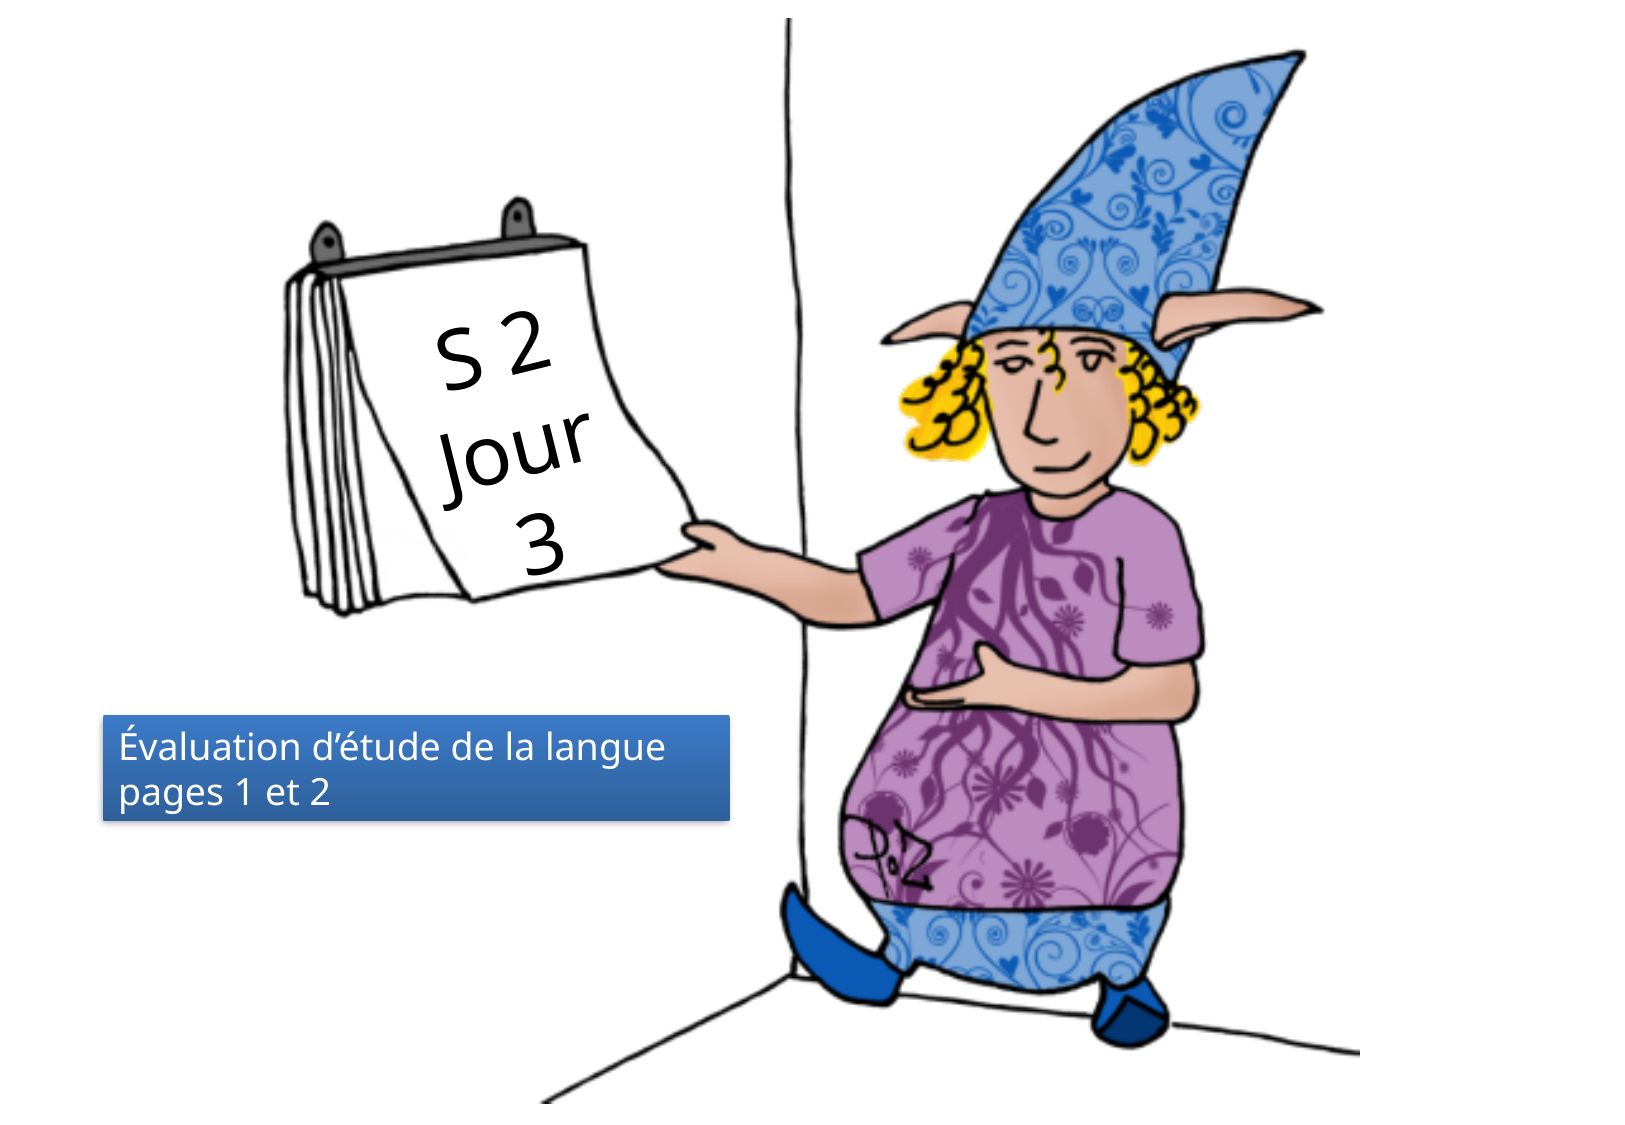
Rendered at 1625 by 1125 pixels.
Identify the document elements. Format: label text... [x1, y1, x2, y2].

text_box S 2 Jour 3 [330, 254, 702, 634]
text_box Évaluation d’étude de la langue pages 1 et 2 [103, 715, 730, 821]
picture [264, 18, 1360, 1104]
